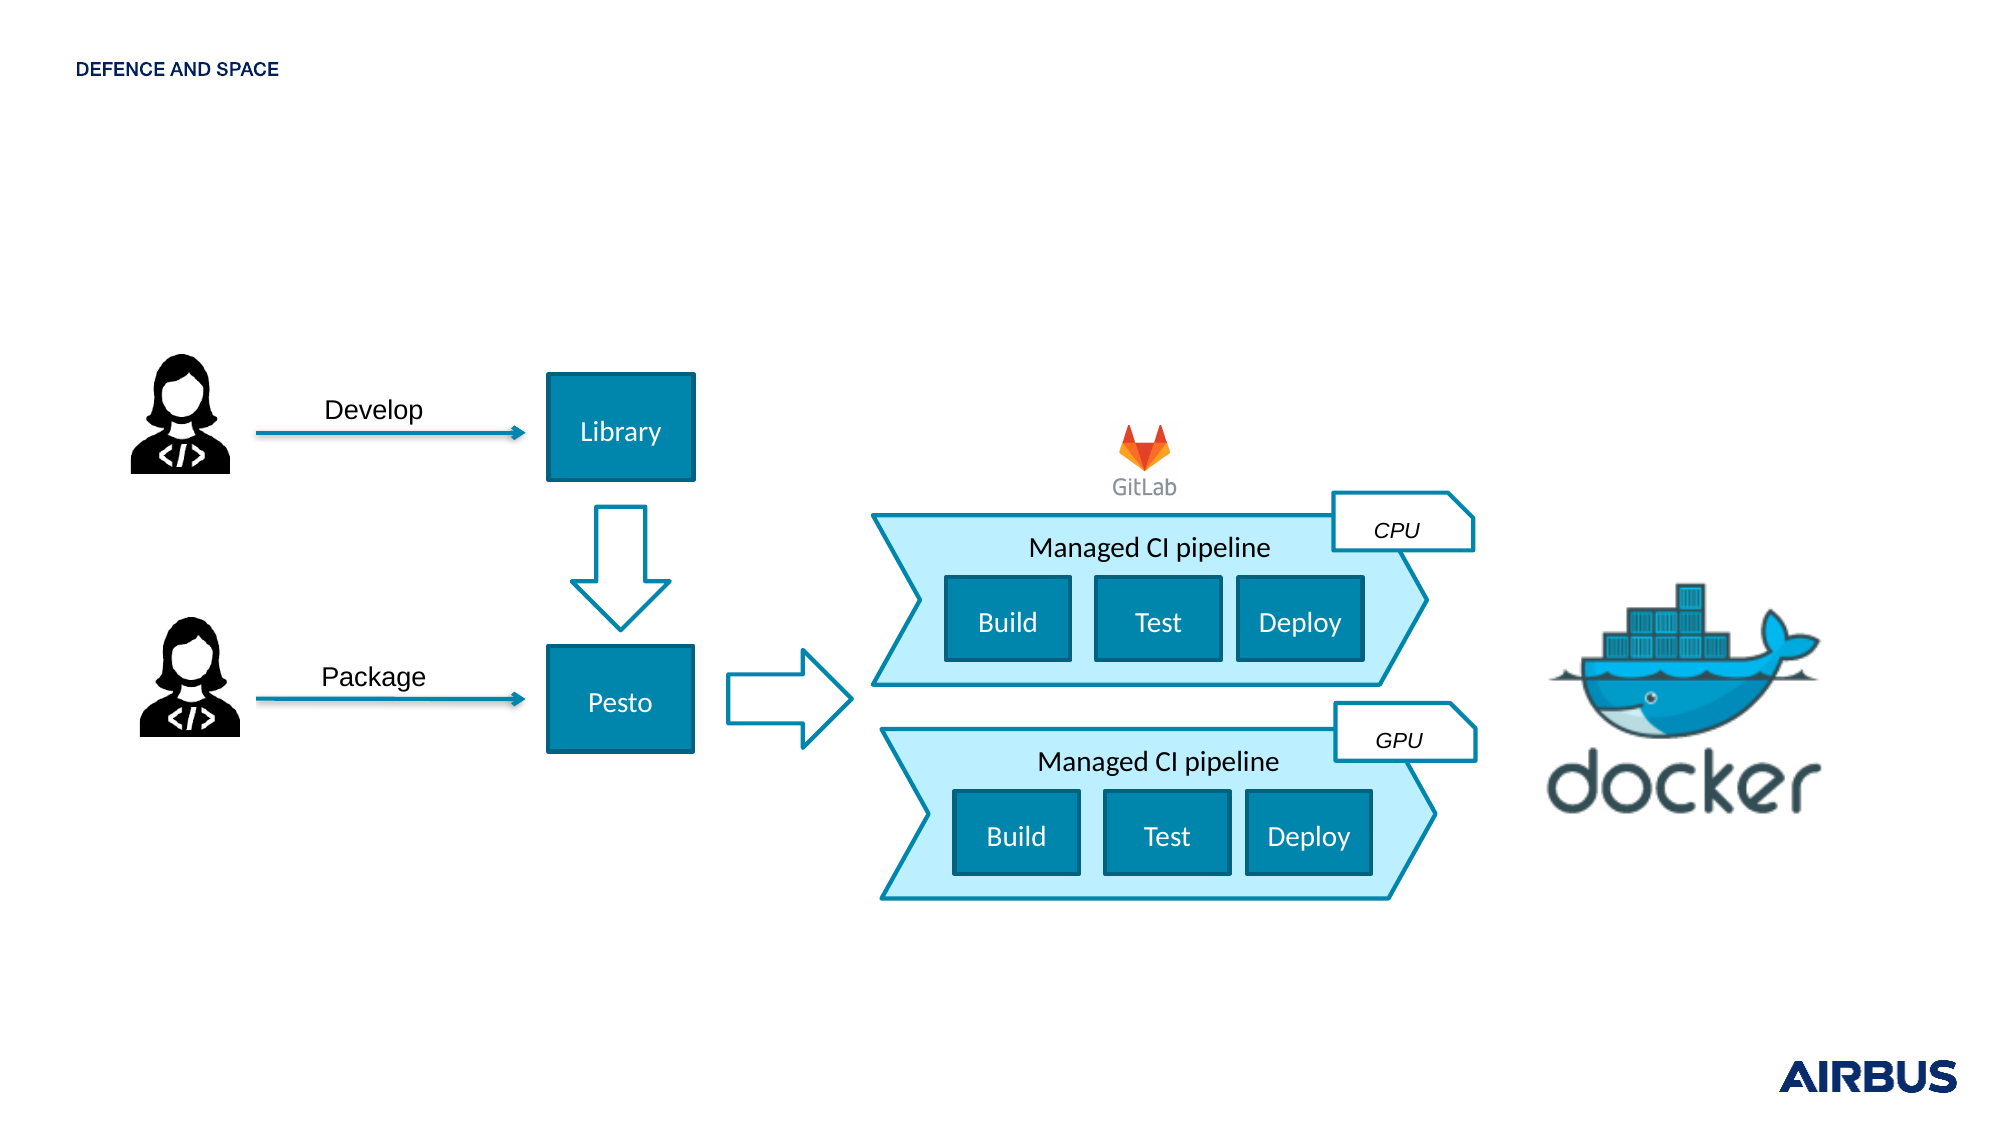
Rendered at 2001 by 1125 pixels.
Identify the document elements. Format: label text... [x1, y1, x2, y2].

text_box Package [291, 647, 457, 698]
text_box CPU [1333, 492, 1474, 551]
picture [113, 347, 247, 481]
picture [1776, 1057, 1959, 1095]
text_box GPU [1335, 702, 1476, 761]
text_box Pesto [546, 644, 695, 754]
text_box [872, 514, 1428, 685]
picture [1531, 568, 1834, 830]
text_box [881, 728, 1436, 899]
text_box [571, 506, 670, 631]
text_box Develop [273, 379, 474, 432]
text_box [728, 649, 852, 748]
picture [1107, 419, 1181, 500]
picture [123, 610, 257, 744]
text_box Library [546, 372, 696, 482]
